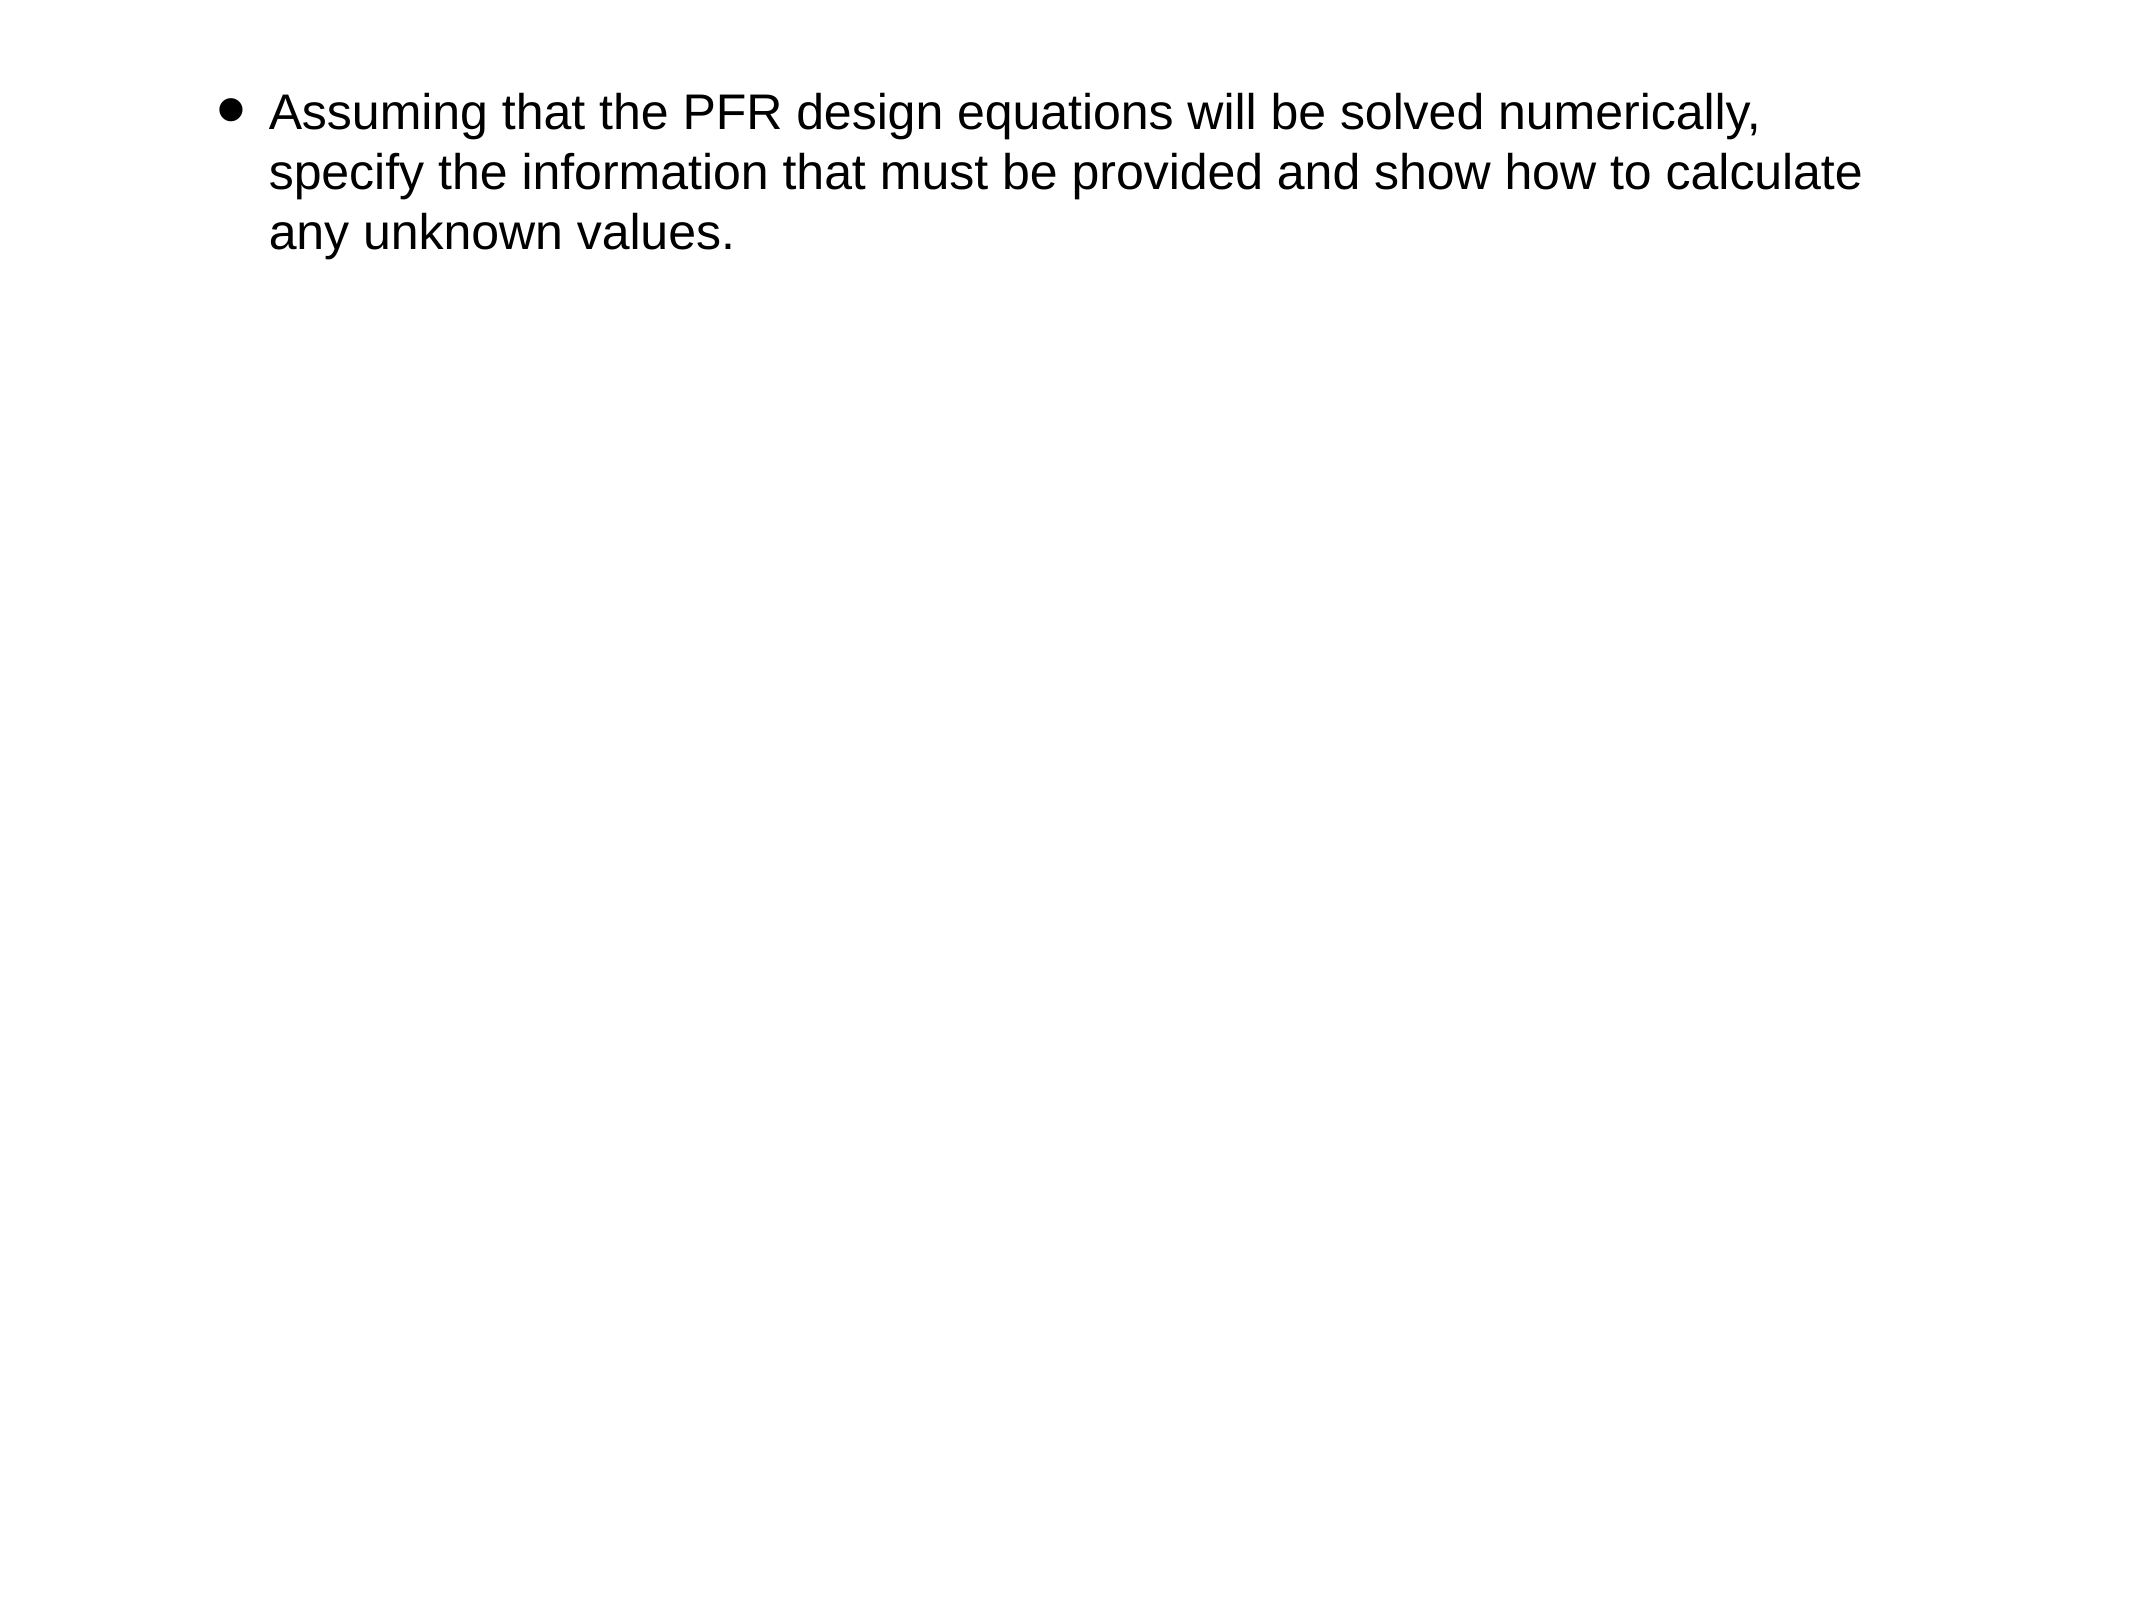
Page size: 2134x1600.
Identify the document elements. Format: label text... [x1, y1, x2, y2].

list Assuming that the PFR design equations will be solved numerically, specify the information that must be provided and show how to calculate any unknown values. [208, 70, 1925, 1478]
